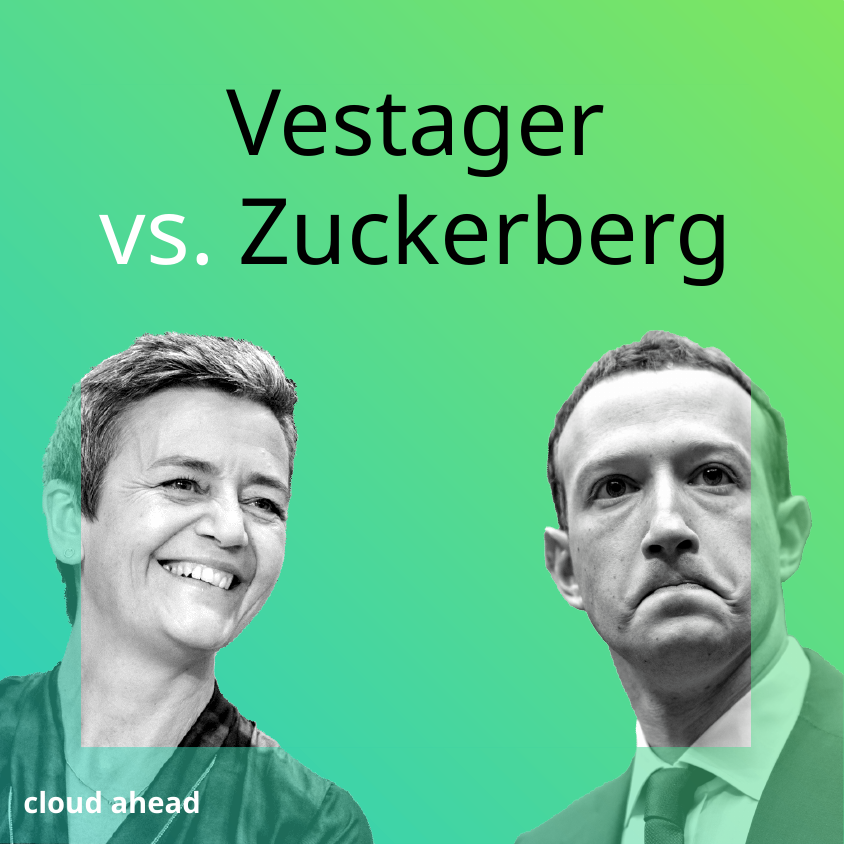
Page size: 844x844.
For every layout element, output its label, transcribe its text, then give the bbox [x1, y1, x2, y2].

picture [0, 291, 844, 844]
text_box [0, 0, 844, 327]
text_box Vestager vs. Zuckerberg [69, 55, 763, 291]
